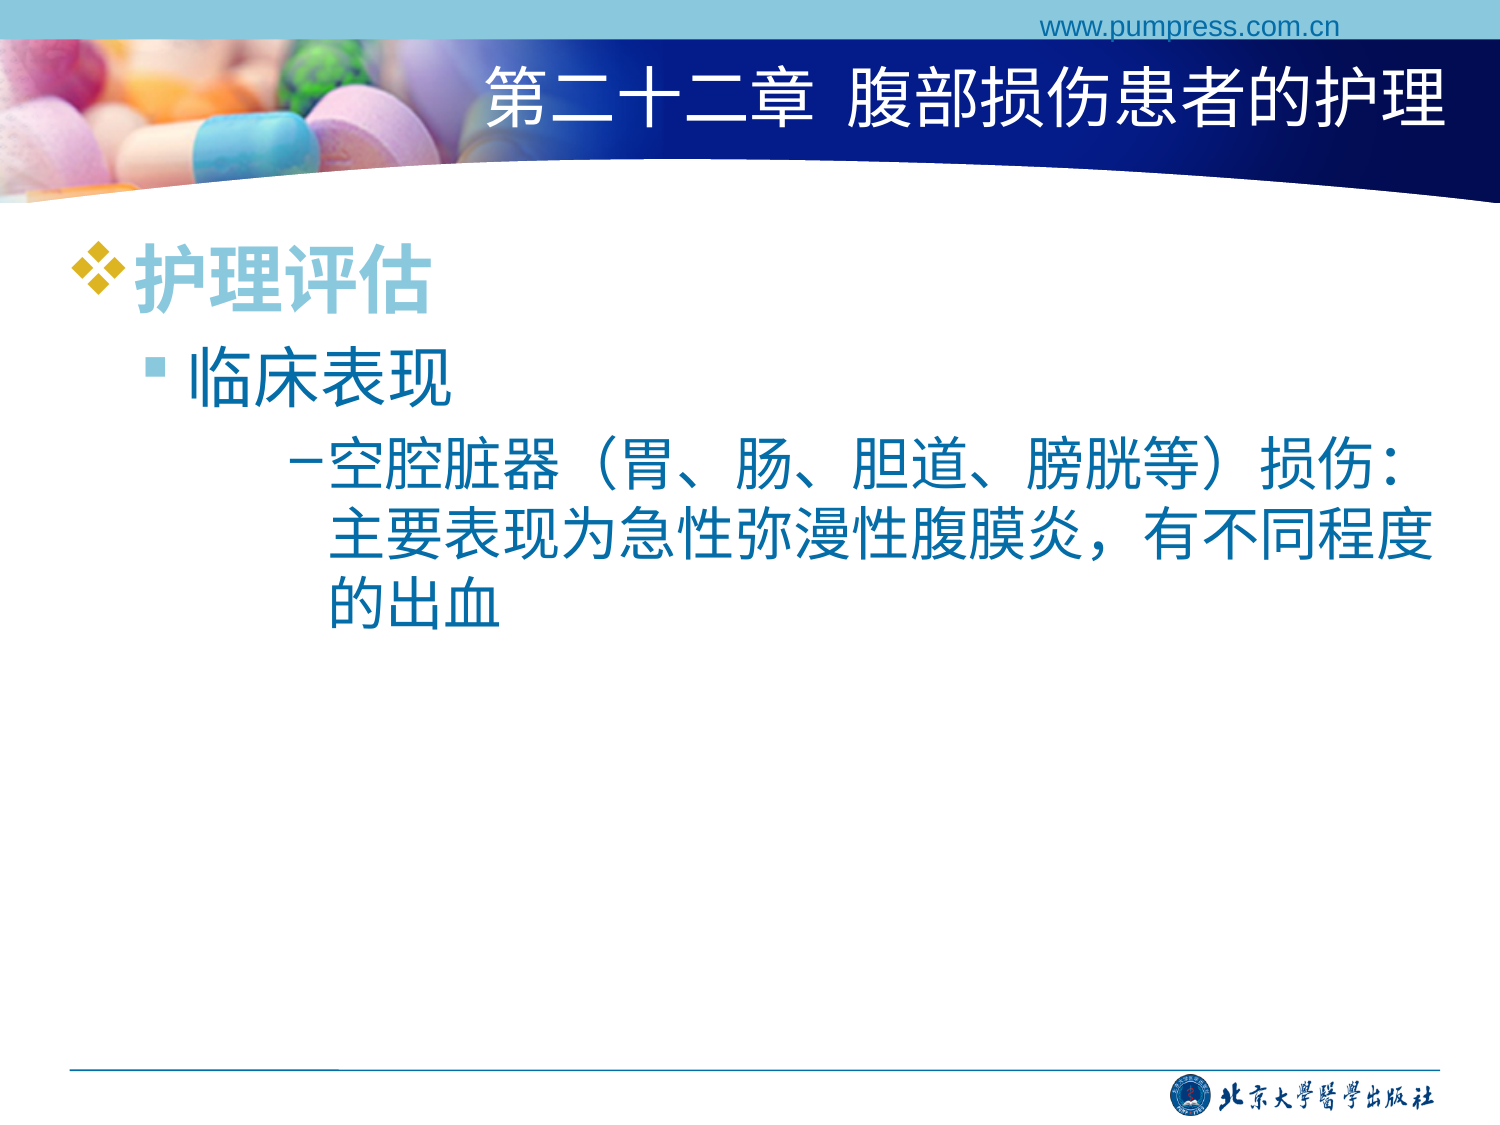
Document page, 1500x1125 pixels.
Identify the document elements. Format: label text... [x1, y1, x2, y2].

picture [1170, 1074, 1436, 1118]
slide_number www.pumpress.com.cn [1025, 0, 1463, 38]
list 护理评估 临床表现 空腔脏器（胃、肠、胆道、膀胱等）损伤：主要表现为急性弥漫性腹膜炎，有不同程度的出血 [49, 224, 1463, 1026]
picture [0, 40, 1500, 203]
title 第二十二章 腹部损伤患者的护理 [137, 49, 1463, 143]
